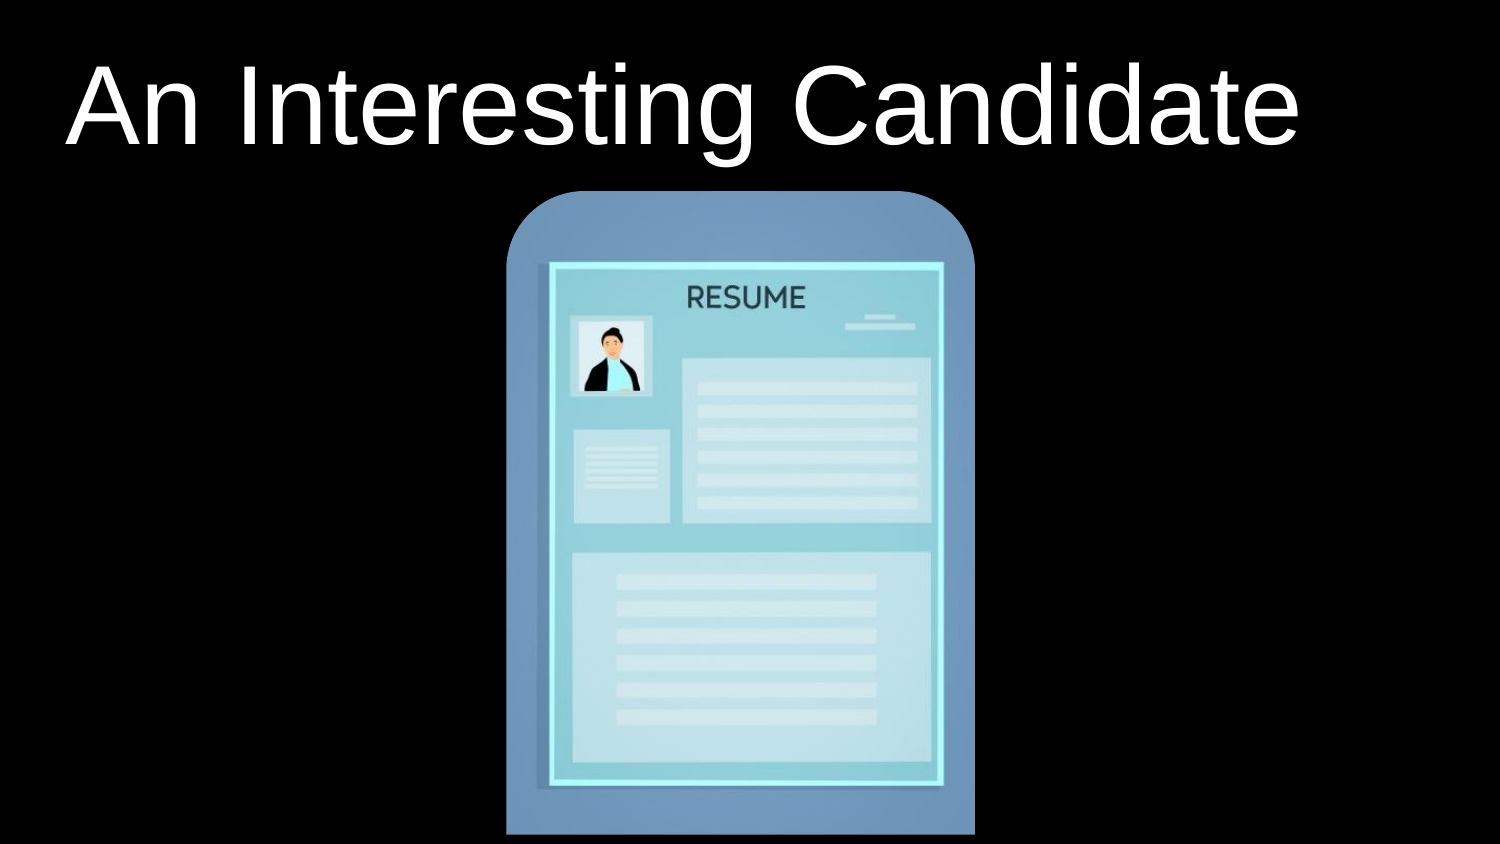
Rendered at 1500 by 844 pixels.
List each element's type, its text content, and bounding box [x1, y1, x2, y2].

title An Interesting Candidate [50, 36, 1450, 192]
picture [506, 190, 976, 835]
